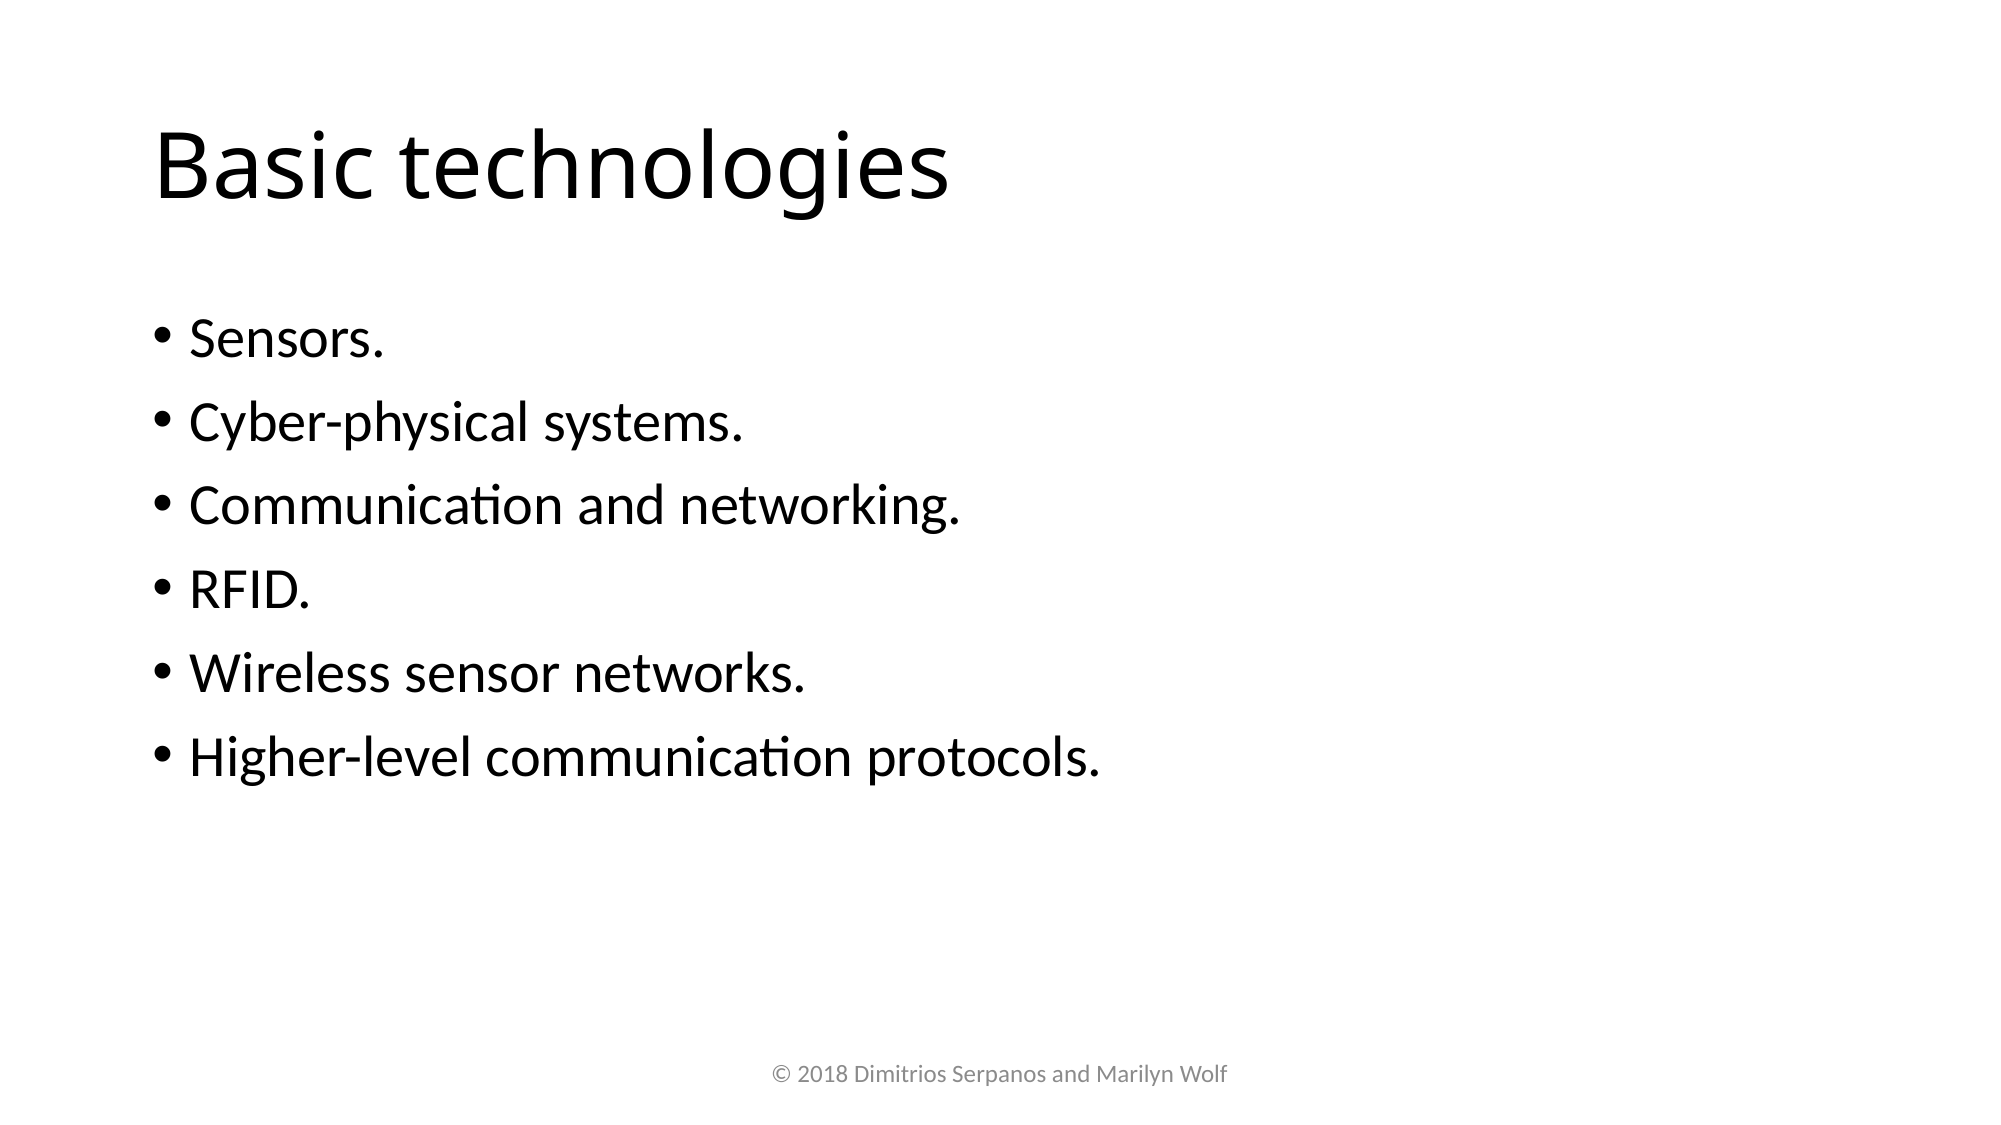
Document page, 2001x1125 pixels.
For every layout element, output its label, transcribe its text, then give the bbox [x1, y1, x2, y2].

footer © 2018 Dimitrios Serpanos and Marilyn Wolf [662, 1042, 1338, 1103]
list Sensors. Cyber-physical systems. Communication and networking. RFID. Wireless sensor networks. Higher-level communication protocols. [137, 299, 1863, 1014]
title Basic technologies [137, 59, 1863, 278]
